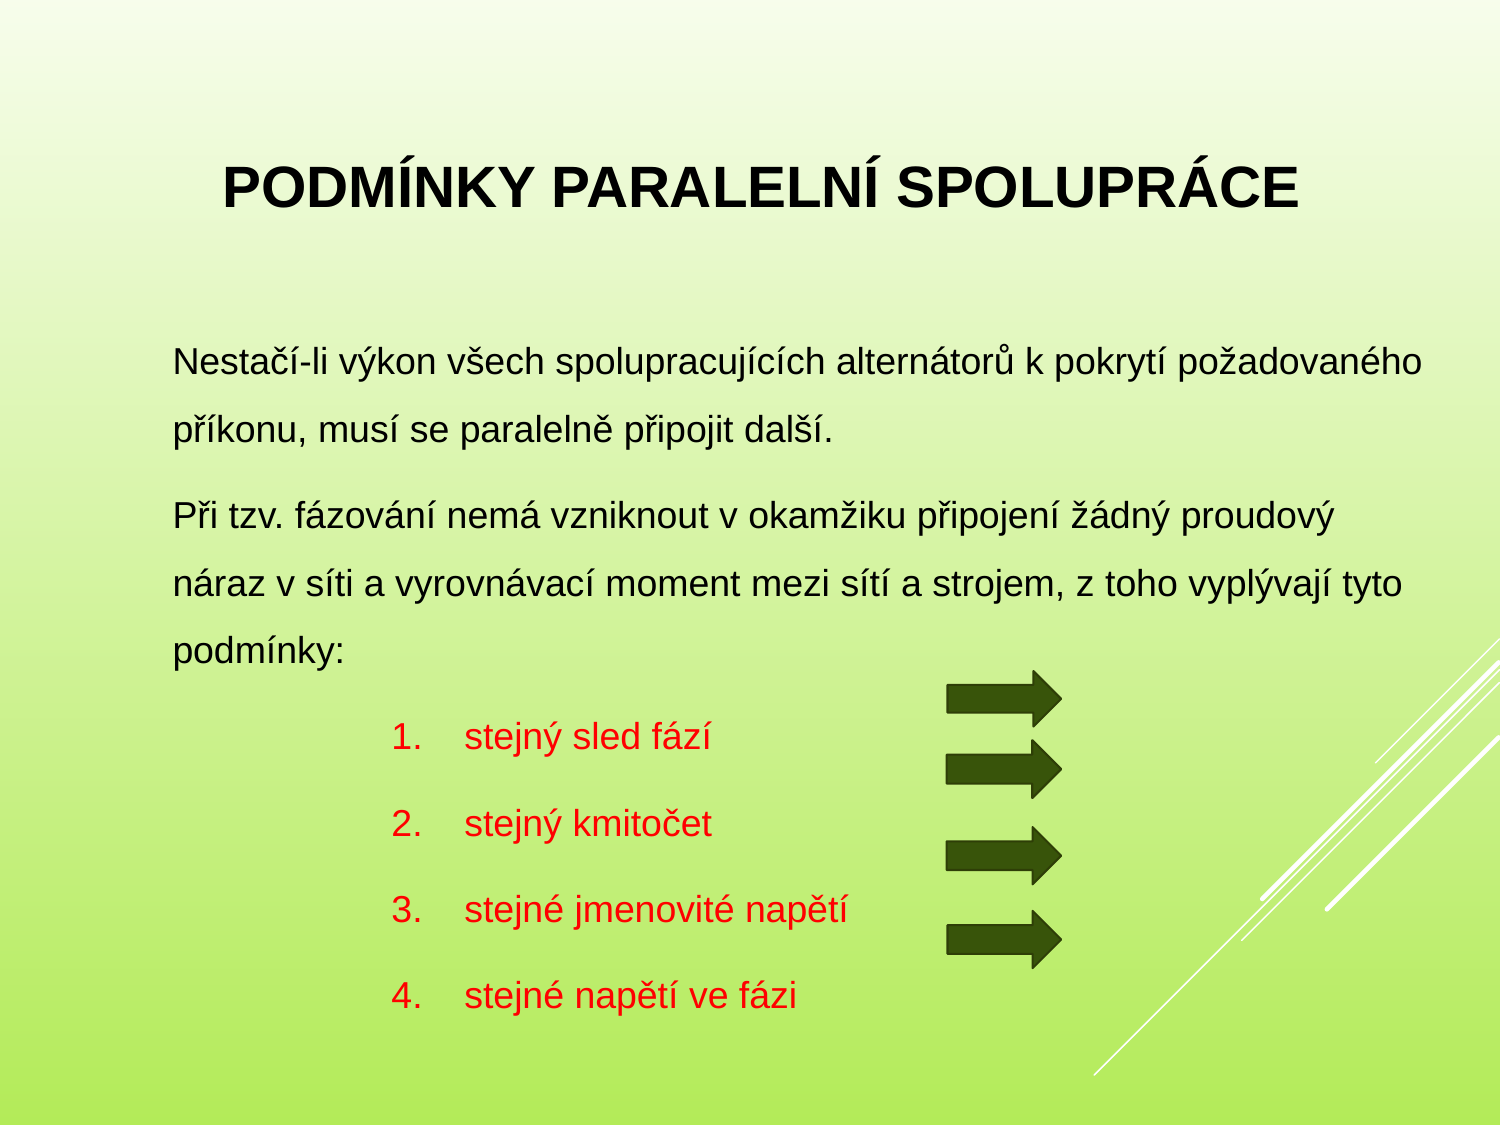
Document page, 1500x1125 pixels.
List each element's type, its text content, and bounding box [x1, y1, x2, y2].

text_box [945, 739, 1062, 800]
text_box [946, 670, 1062, 728]
text_box [945, 826, 1062, 886]
title Podmínky paralelní spolupráce [98, 116, 1424, 307]
text_box [946, 909, 1062, 970]
list Nestačí-li výkon všech spolupracujících alternátorů k pokrytí požadovaného příkonu, musí se paralelně připojit další. Při tzv. fázování nemá vzniknout v okamžiku připojení žádný proudový náraz v síti a vyrovnávací moment mezi sítí a strojem, z toho vyplývají tyto podmínky: stejný sled fází stejný kmitočet stejné jmenovité napětí stejné napětí ve fázi [84, 307, 1439, 1028]
